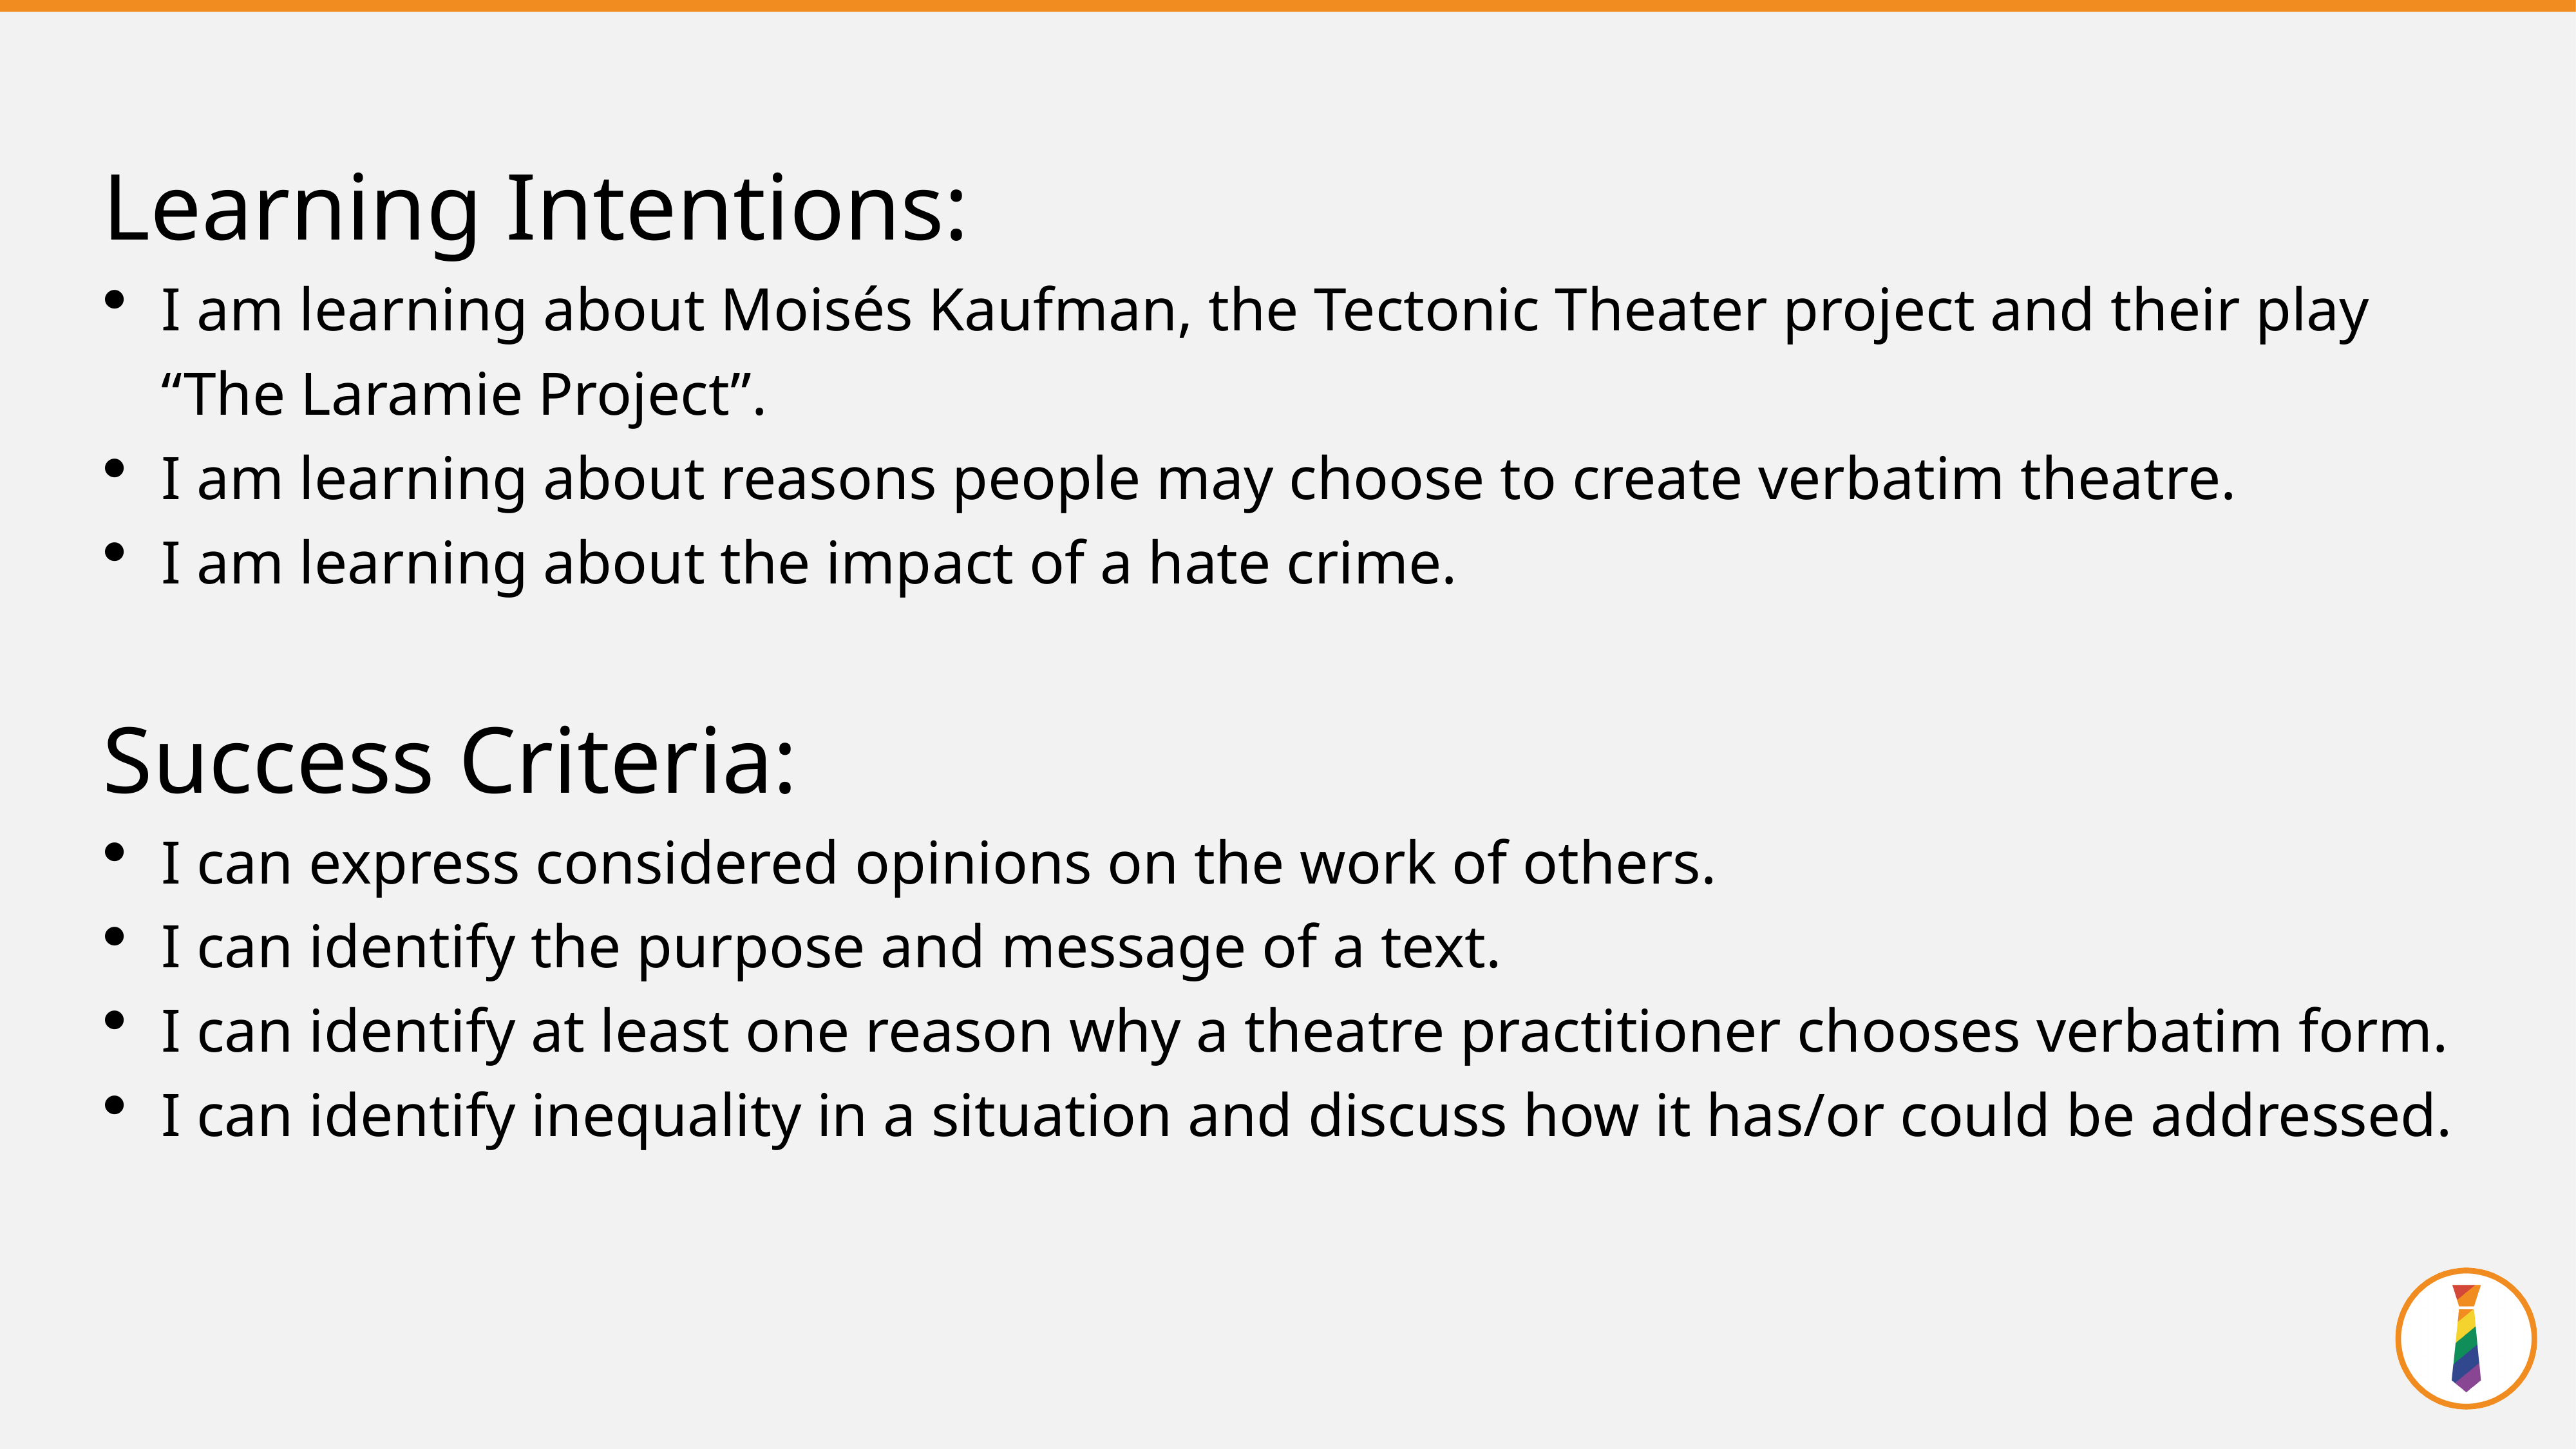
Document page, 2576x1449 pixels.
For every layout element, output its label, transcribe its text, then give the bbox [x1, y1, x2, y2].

text_box Learning Intentions: I am learning about Moisés Kaufman, the Tectonic Theater project and their play “The Laramie Project”. I am learning about reasons people may choose to create verbatim theatre. I am learning about the impact of a hate crime. Success Criteria: I can express considered opinions on the work of others. I can identify the purpose and message of a text. I can identify at least one reason why a theatre practitioner chooses verbatim form. I can identify inequality in a situation and discuss how it has/or could be addressed. [97, 122, 2479, 1327]
picture [0, 0, 2576, 1449]
